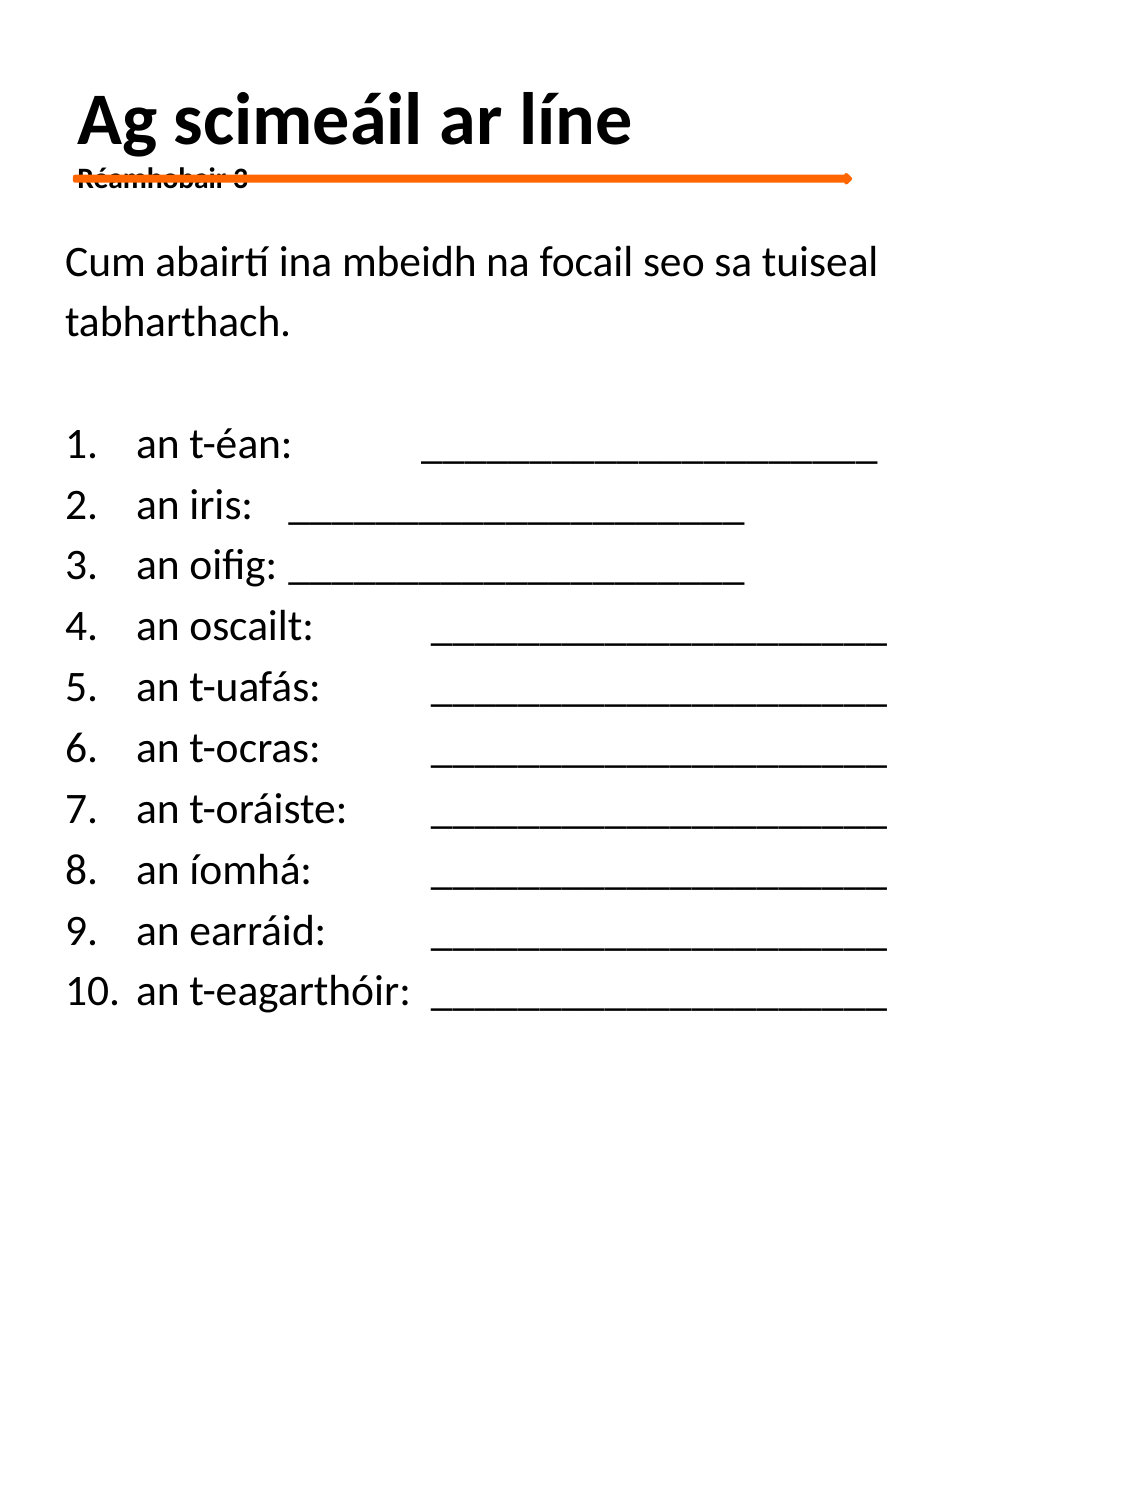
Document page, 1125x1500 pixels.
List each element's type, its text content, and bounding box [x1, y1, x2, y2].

list Cum abairtí ina mbeidh na focail seo sa tuiseal tabharthach. an t-éan: _____________________ an iris: _____________________ an oifig: _____________________ an oscailt: _____________________ an t-uafás: _____________________ an t-ocras: _____________________ an t-oráiste: _____________________ an íomhá: _____________________ an earráid: _____________________ an t-eagarthóir: _____________________ [50, 225, 1063, 1350]
text_box [72, 173, 853, 185]
title Ag scimeáil ar líne Réamhobair 3 [62, 62, 1075, 203]
